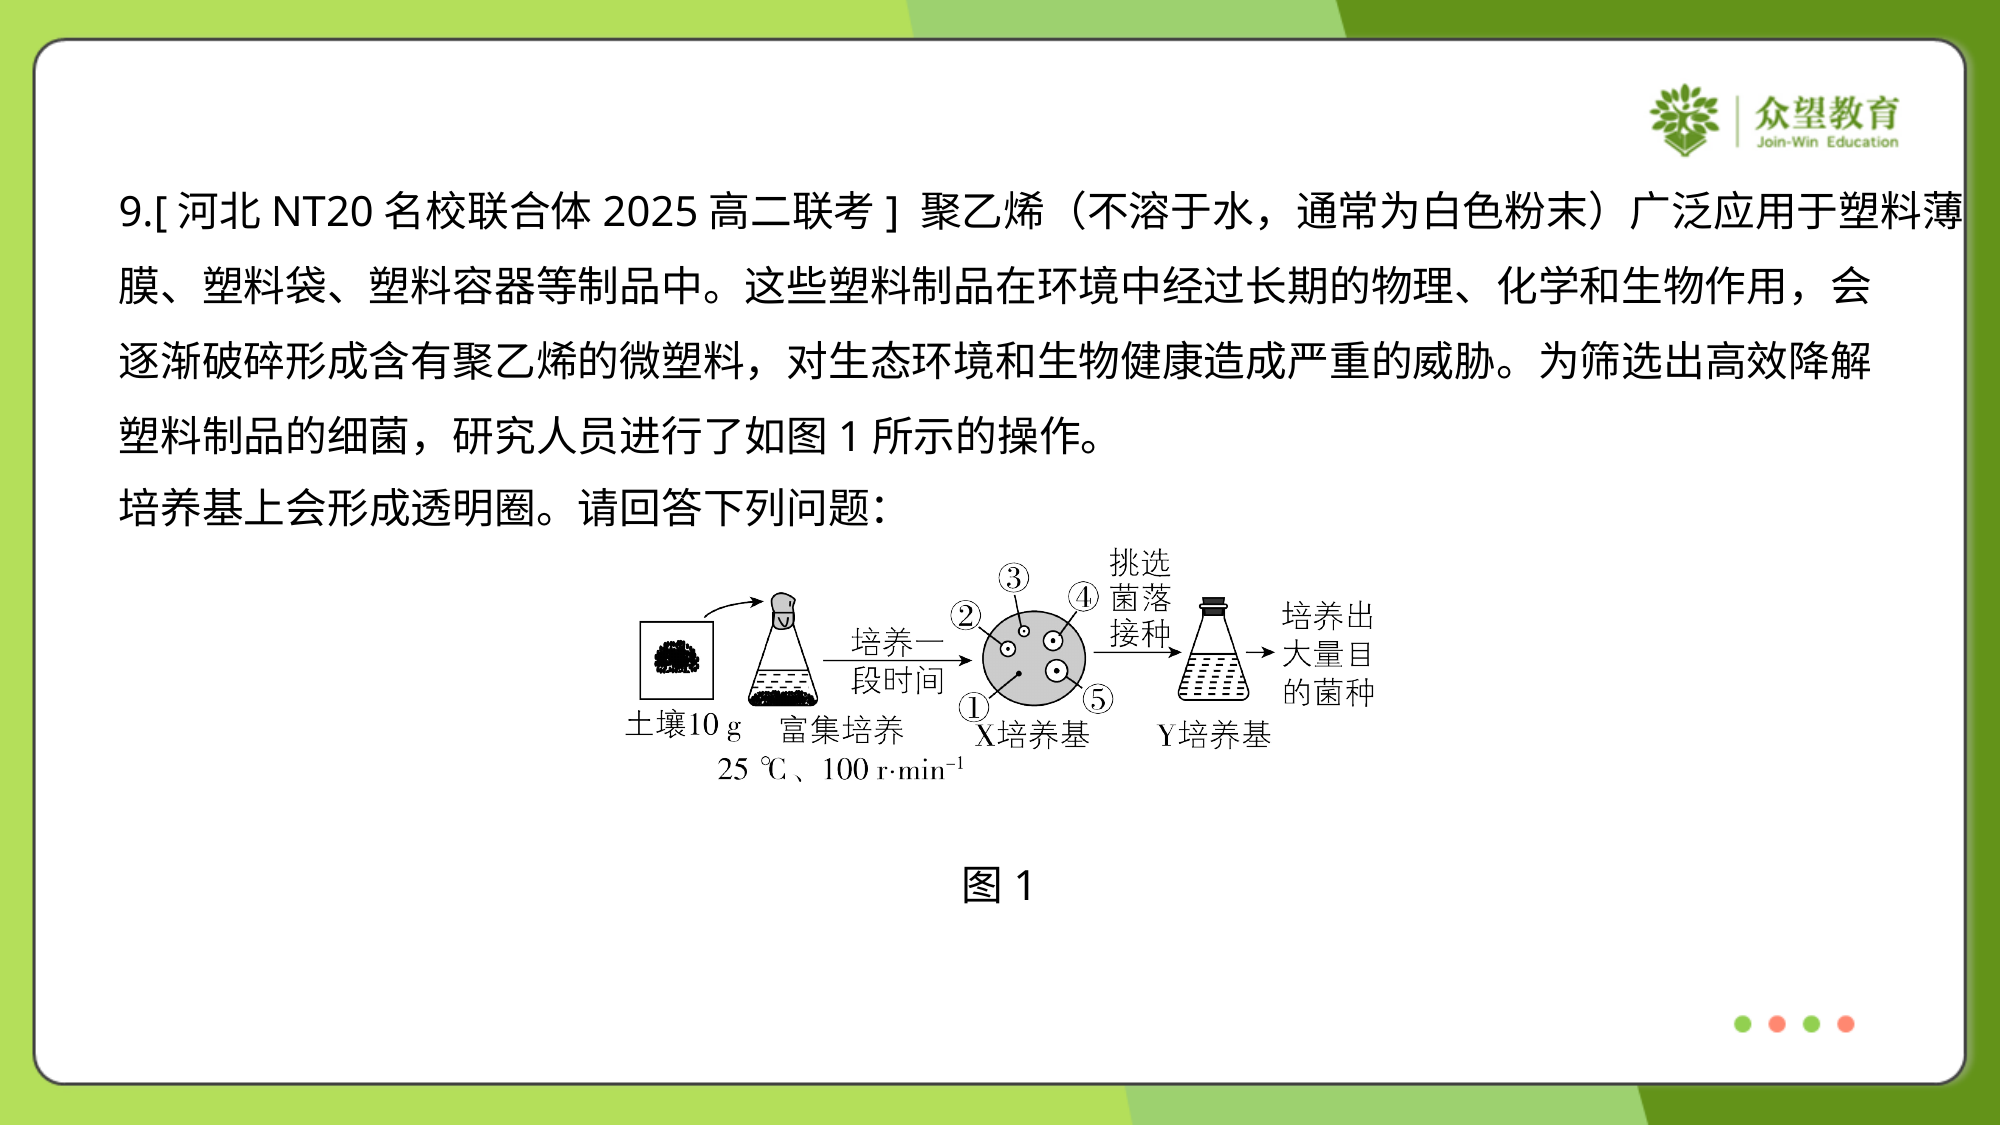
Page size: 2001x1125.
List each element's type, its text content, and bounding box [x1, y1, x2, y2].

picture [0, 0, 2000, 1125]
text_box 图1 [962, 835, 1038, 970]
